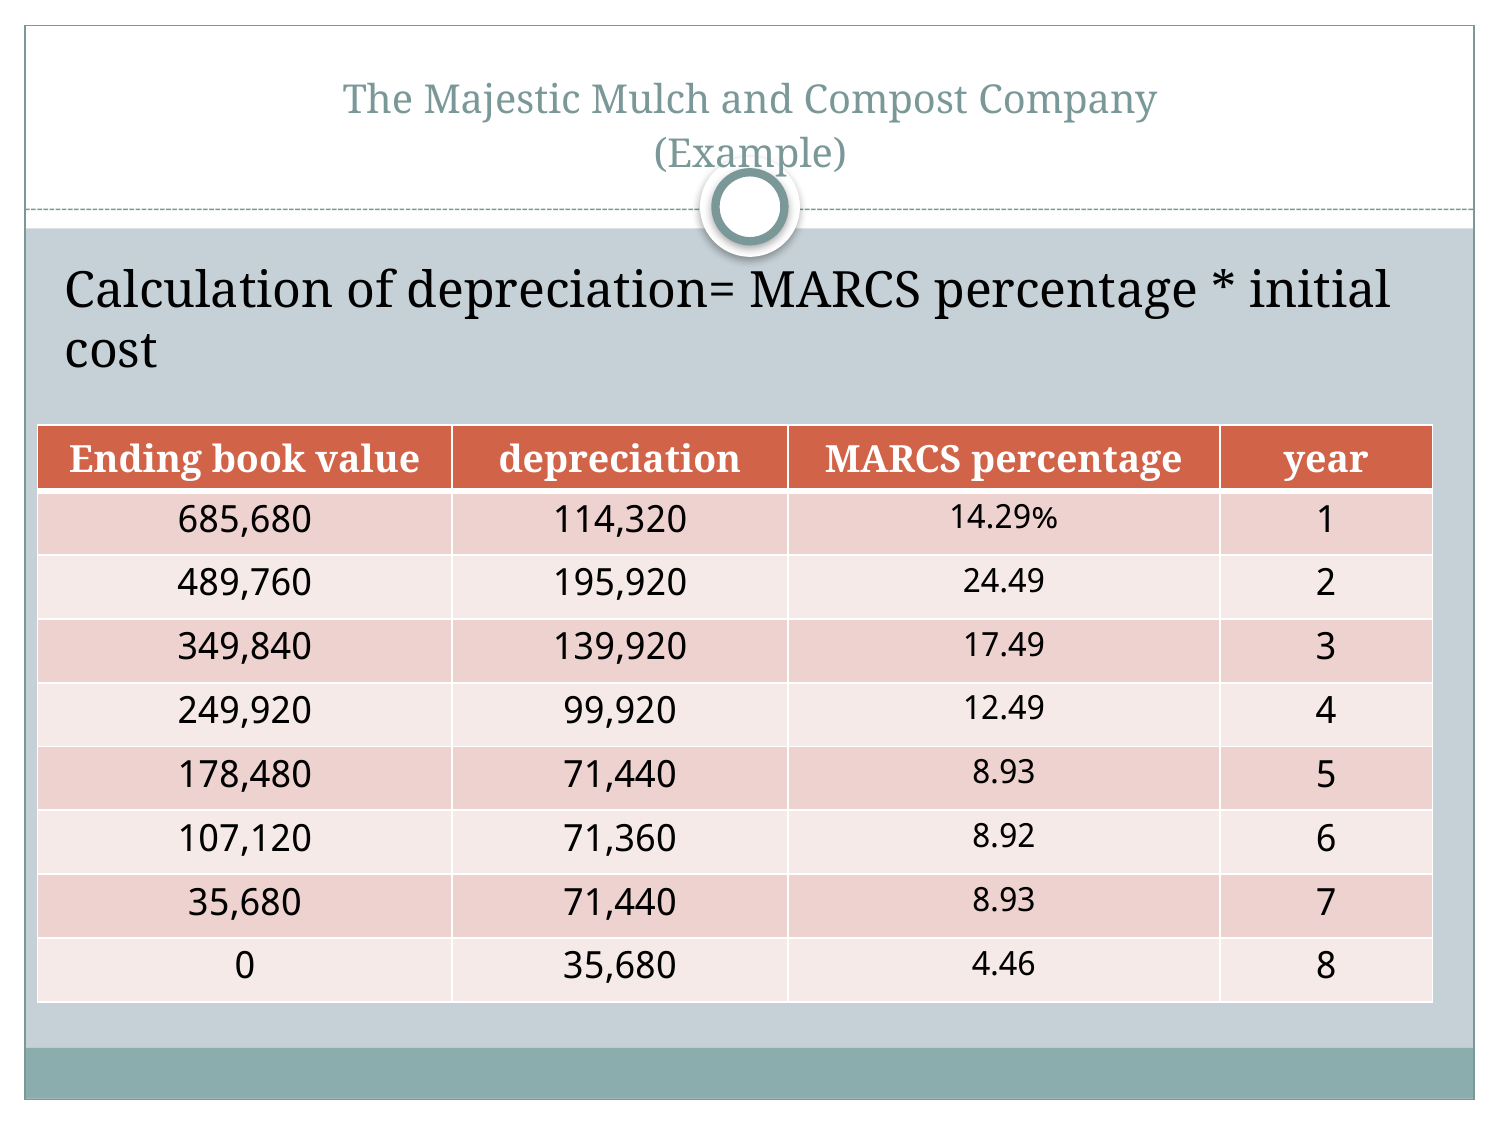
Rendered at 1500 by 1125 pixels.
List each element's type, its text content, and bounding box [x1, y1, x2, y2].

table_cell 35,680 [453, 939, 787, 1001]
table_cell 99,920 [453, 684, 787, 746]
table_header MARCS percentage [789, 426, 1219, 488]
table_cell 4 [1221, 684, 1432, 746]
table_cell 8 [1221, 939, 1432, 1001]
table_cell 17.49 [789, 620, 1219, 682]
text_box Calculation of depreciation= MARCS percentage * initial cost [50, 249, 1450, 385]
table_cell 349,840 [38, 620, 451, 682]
table_header Ending book value [38, 426, 451, 488]
title The Majestic Mulch and Compost Company (Example) [50, 62, 1450, 187]
table_cell 12.49 [789, 684, 1219, 746]
table_cell 4.46 [789, 939, 1219, 1001]
table_cell 107,120 [38, 811, 451, 873]
table_cell 14.29% [789, 494, 1219, 554]
table_cell 71,440 [453, 875, 787, 937]
table_cell 35,680 [38, 875, 451, 937]
table_cell 178,480 [38, 747, 451, 809]
table_cell 71,440 [453, 747, 787, 809]
table_cell 2 [1221, 556, 1432, 618]
table_cell 685,680 [38, 494, 451, 554]
table_cell 114,320 [453, 494, 787, 554]
table_cell 24.49 [789, 556, 1219, 618]
table_cell 489,760 [38, 556, 451, 618]
table_cell 6 [1221, 811, 1432, 873]
table_cell 8.92 [789, 811, 1219, 873]
table_cell 249,920 [38, 684, 451, 746]
table_cell 7 [1221, 875, 1432, 937]
table_cell 3 [1221, 620, 1432, 682]
table_header year [1221, 426, 1432, 488]
table_cell 8.93 [789, 747, 1219, 809]
table_cell 139,920 [453, 620, 787, 682]
table_header depreciation [453, 426, 787, 488]
table_cell 8.93 [789, 875, 1219, 937]
table_cell 0 [38, 939, 451, 1001]
table_cell 5 [1221, 747, 1432, 809]
table_cell 195,920 [453, 556, 787, 618]
table_cell 1 [1221, 494, 1432, 554]
table_cell 71,360 [453, 811, 787, 873]
